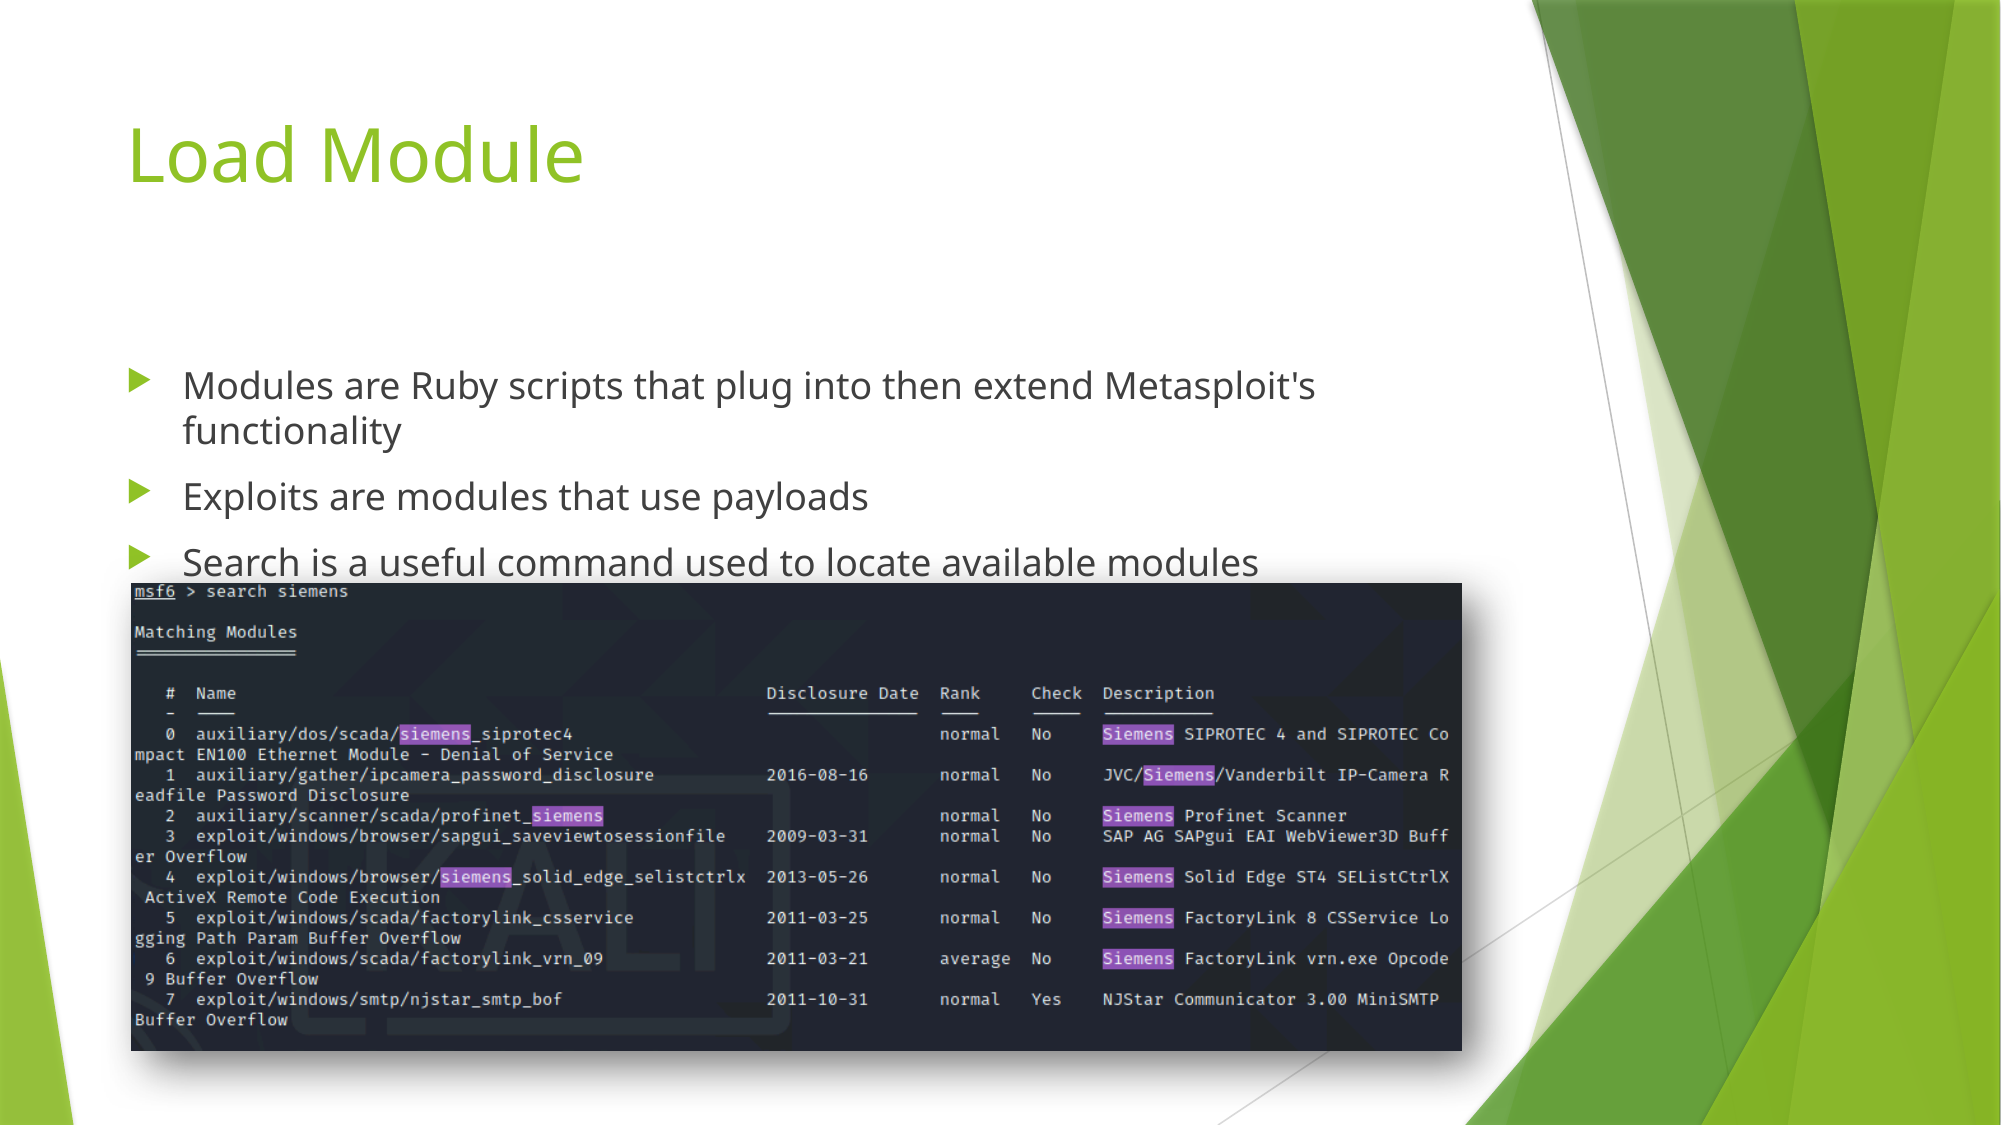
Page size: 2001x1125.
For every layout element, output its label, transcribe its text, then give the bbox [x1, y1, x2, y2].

picture [130, 582, 1462, 1051]
list Modules are Ruby scripts that plug into then extend Metasploit's functionality Exploits are modules that use payloads Search is a useful command used to locate available modules [111, 354, 1522, 992]
title Load Module [111, 99, 1522, 317]
